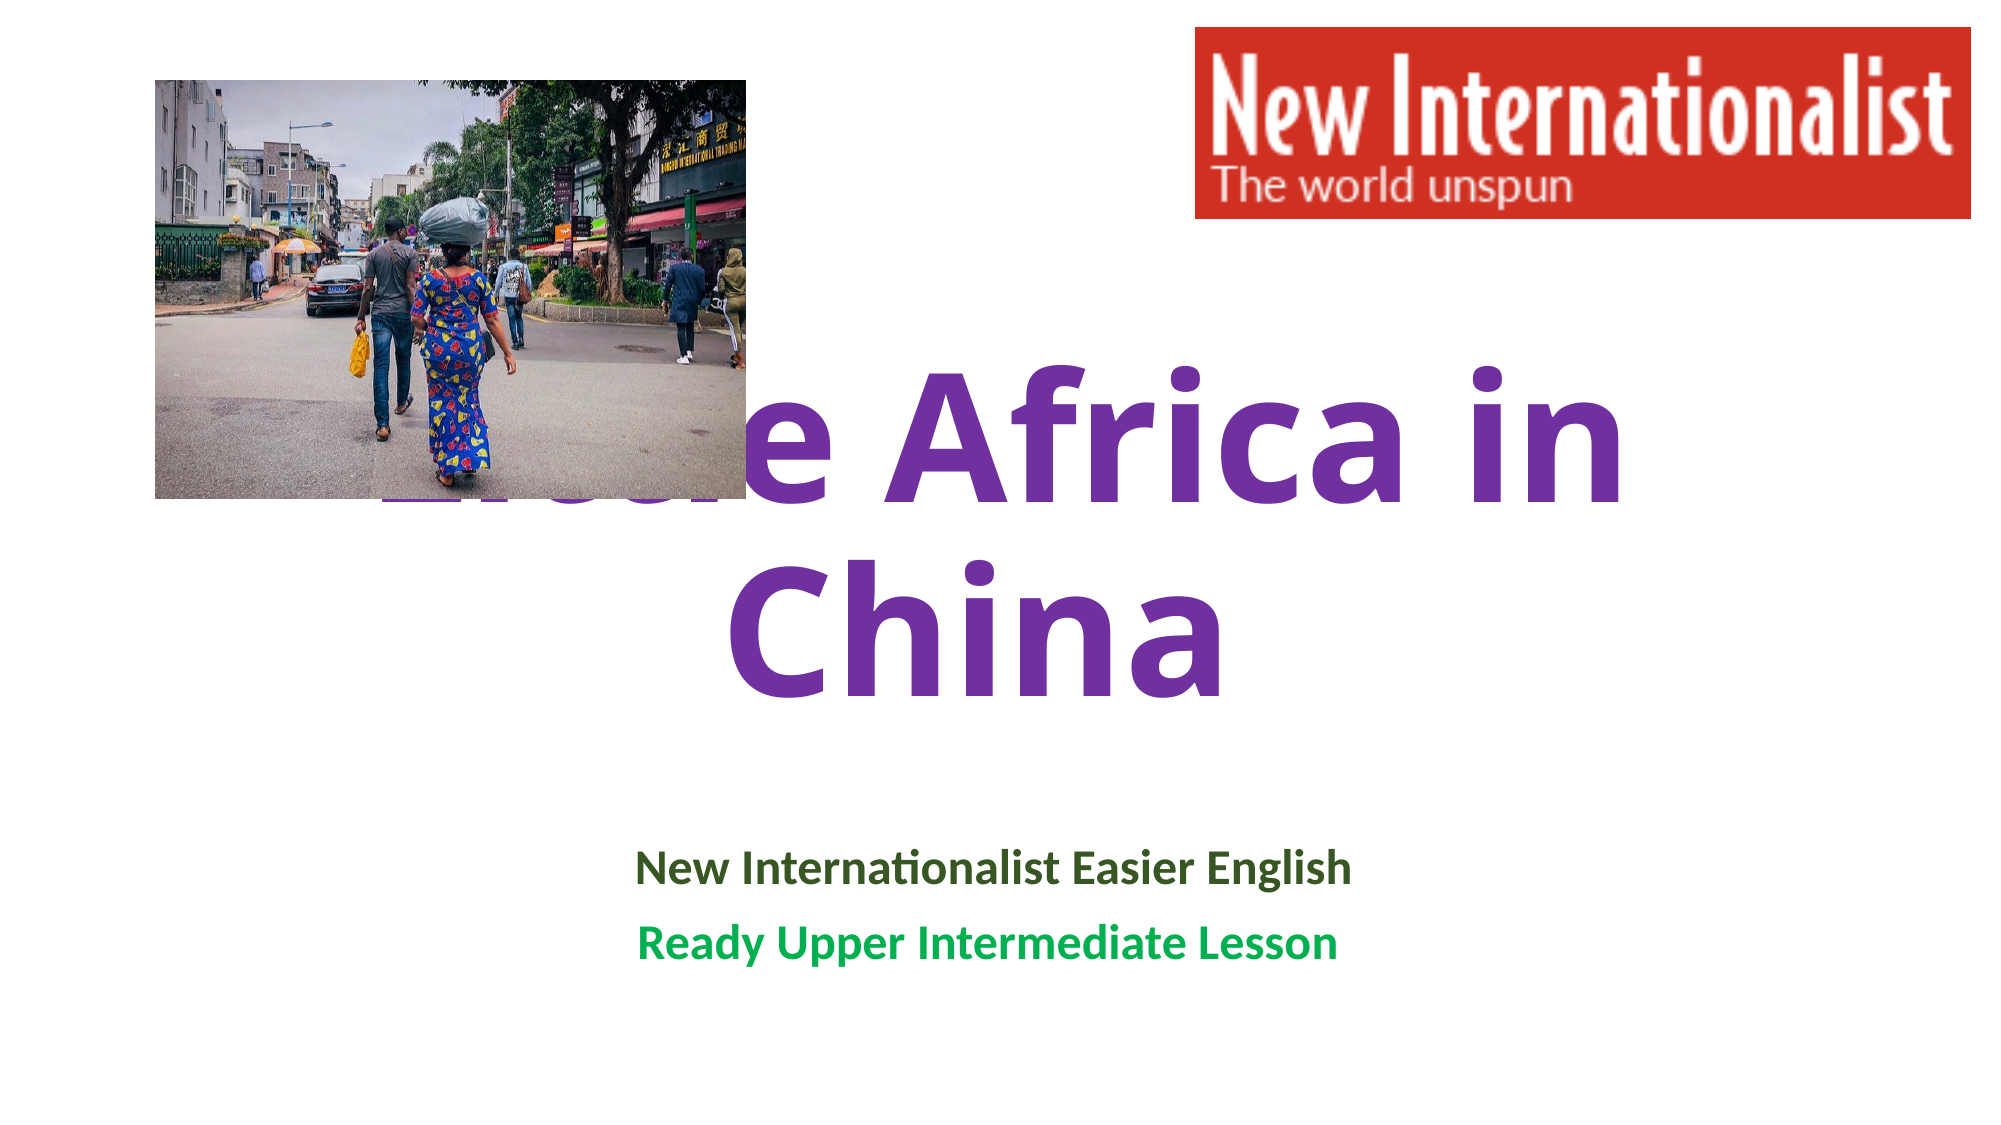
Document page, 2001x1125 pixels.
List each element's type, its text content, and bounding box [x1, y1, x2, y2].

subtitle New Internationalist Easier English Ready Upper Intermediate Lesson [303, 834, 1674, 1035]
picture [155, 80, 746, 499]
picture [1195, 27, 1971, 220]
title Little Africa in China [267, 149, 1733, 743]
